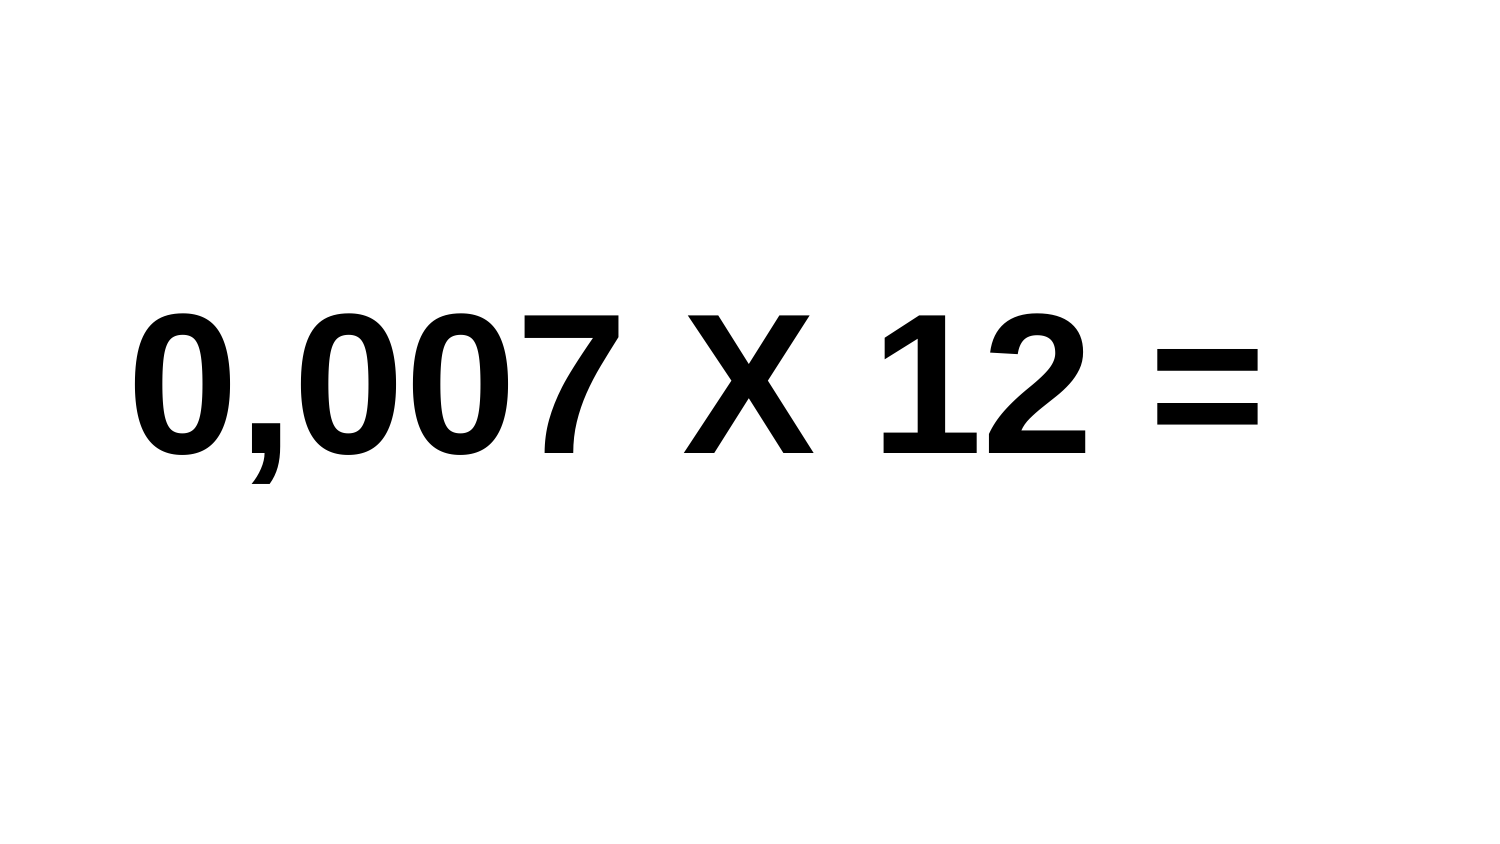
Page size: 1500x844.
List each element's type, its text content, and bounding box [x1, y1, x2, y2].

text_box 0,007 X 12 = [112, 318, 1388, 509]
